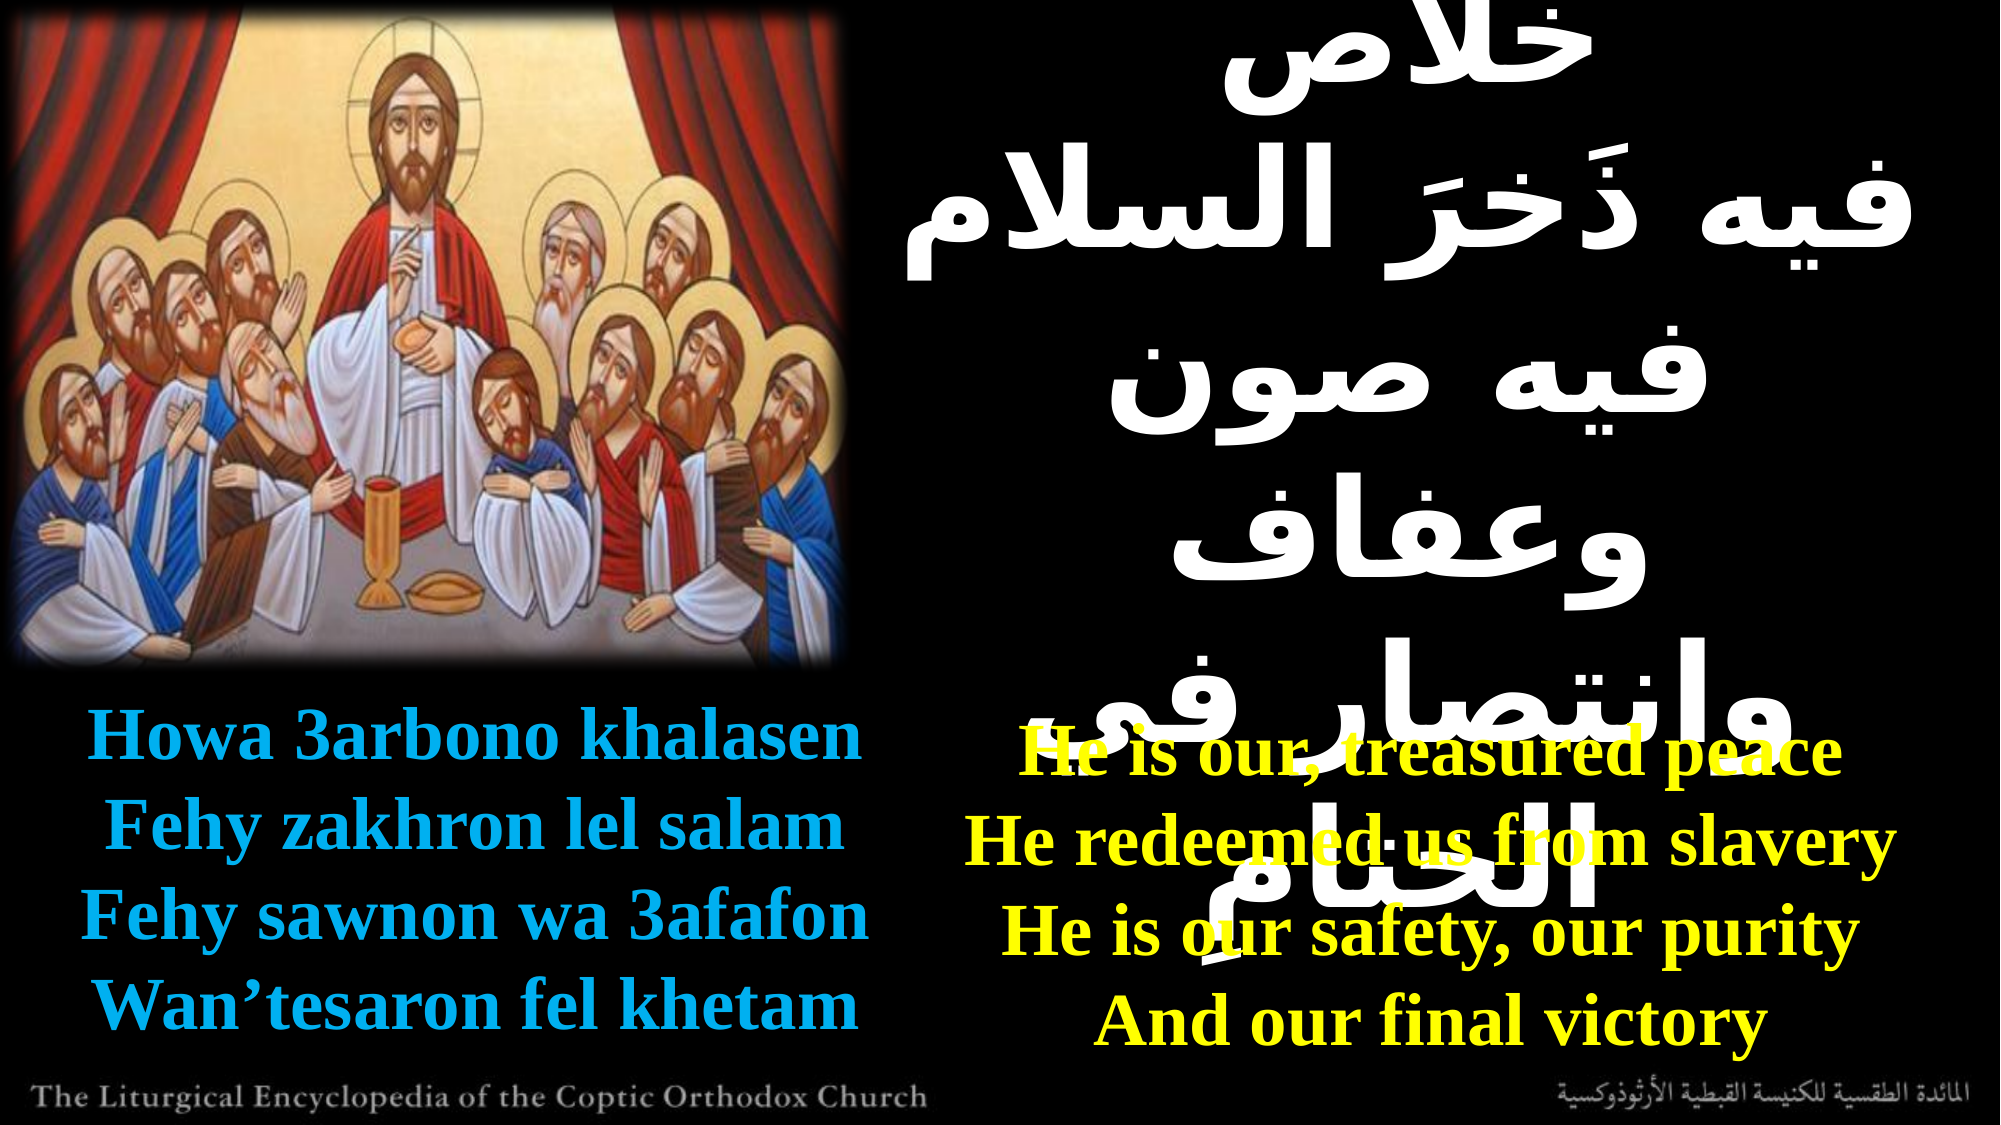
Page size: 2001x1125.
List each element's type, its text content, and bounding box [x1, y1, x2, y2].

text_box Howa 3arbono khalasen Fehy zakhron lel salam Fehy sawnon wa 3afafon Wan’tesaron fel khetam [17, 677, 934, 1039]
text_box وهو عَربون خلاص فيه ذَخرَ السلام فيه صون وعفاف وانتصار في الختامِ [874, 0, 1948, 693]
picture [0, 0, 2000, 1125]
text_box He is our, treasured peace He redeemed us from slavery He is our safety, our purity And our final victory [894, 693, 1968, 1072]
